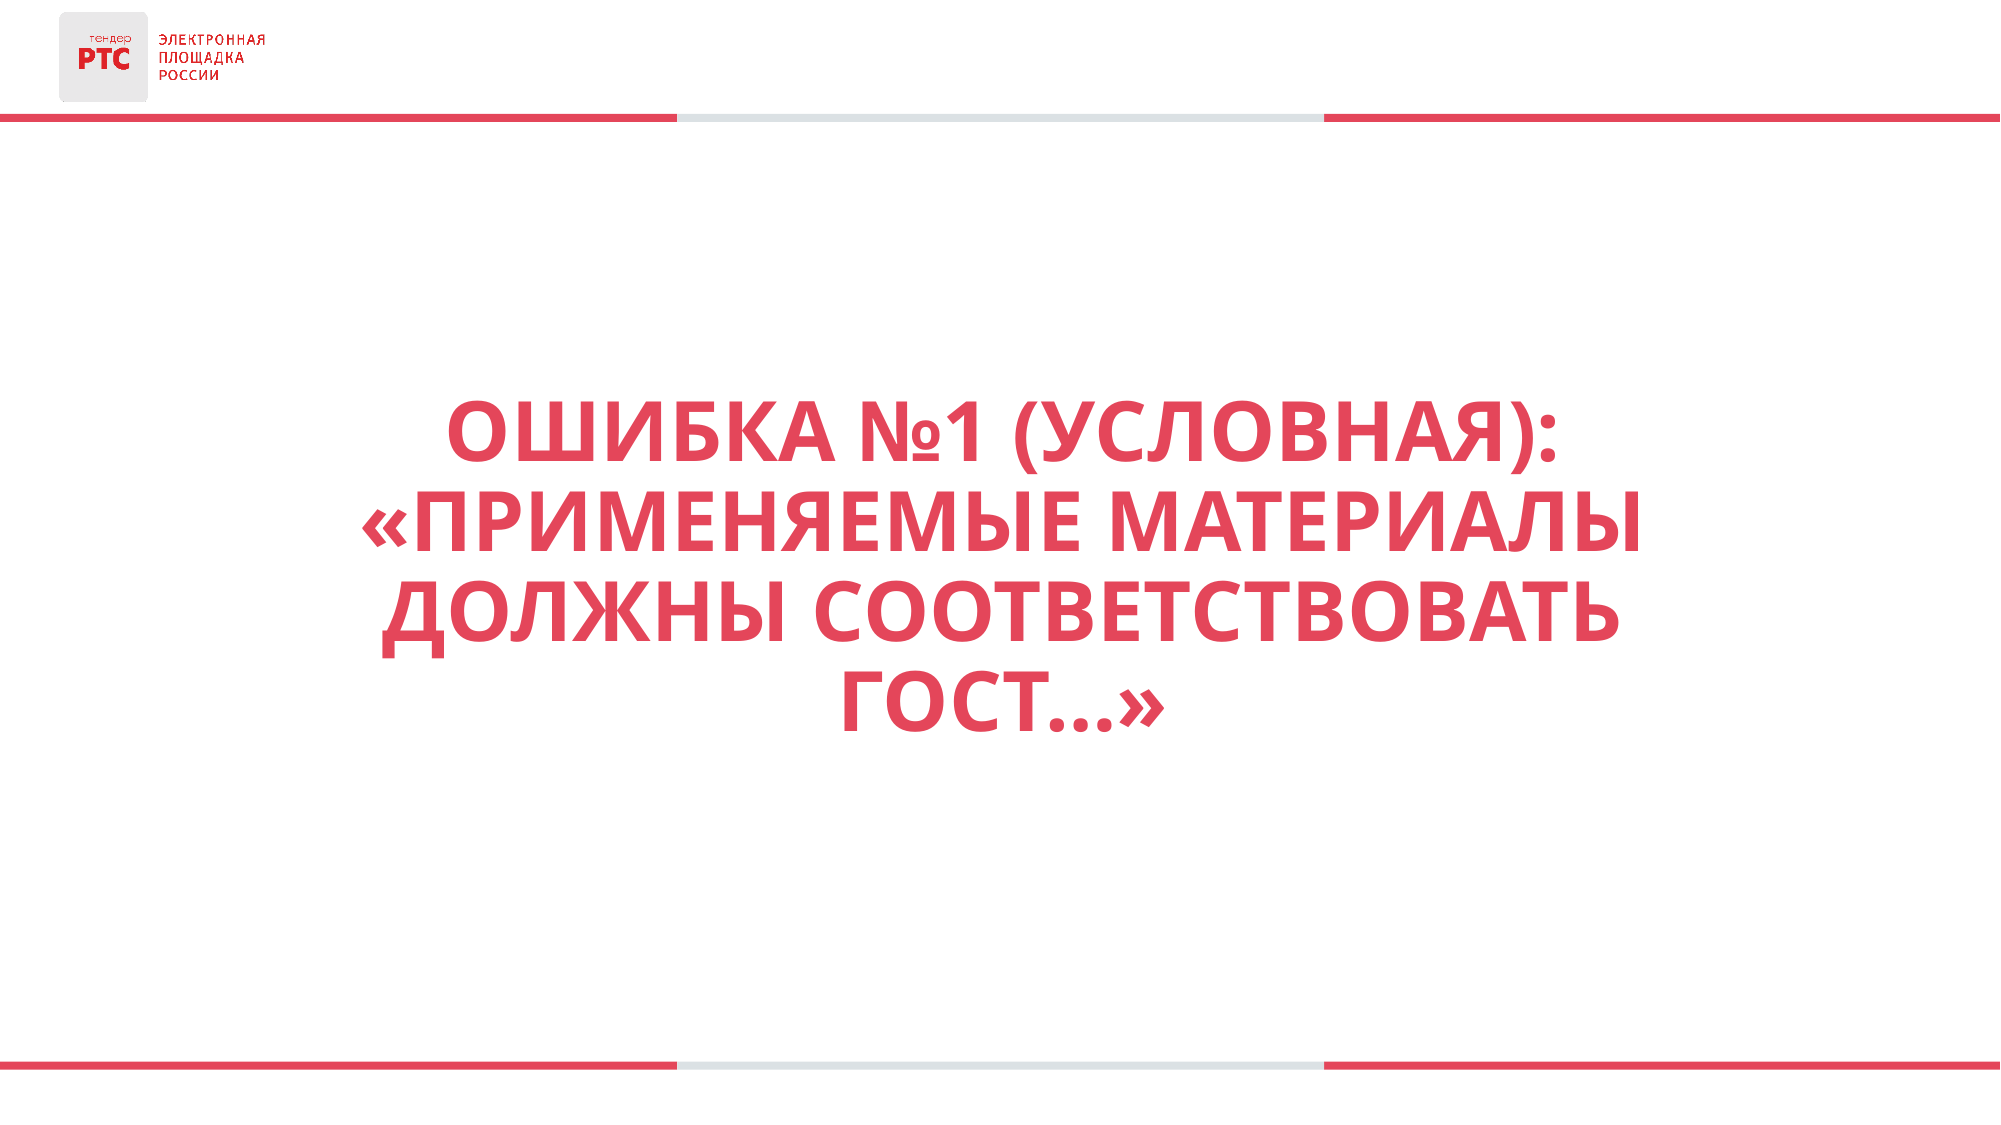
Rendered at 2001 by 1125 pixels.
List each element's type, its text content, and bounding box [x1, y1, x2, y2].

text_box Ошибка №1 (условная): «ПРИМЕНЯЕМЫЕ МАТЕРИАЛЫ ДОЛЖНЫ СООТВЕТСТВОВАТЬ ГОСТ…» [324, 382, 1682, 560]
picture [59, 12, 265, 102]
text_box [540, 54, 1930, 197]
